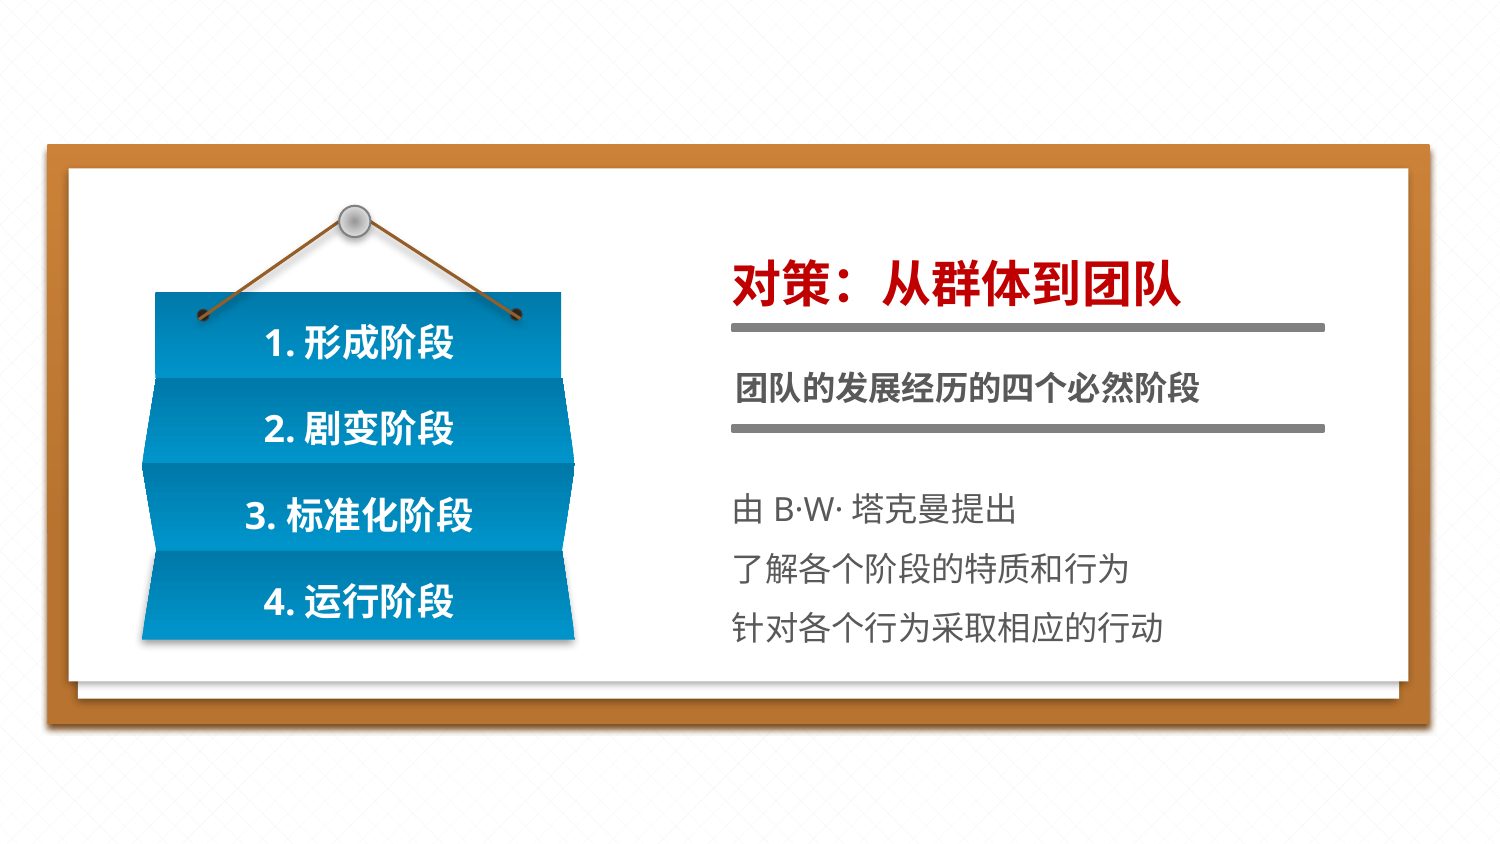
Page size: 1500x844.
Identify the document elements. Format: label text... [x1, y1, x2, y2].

text_box 团队的发展经历的四个必然阶段 [721, 348, 1283, 415]
text_box 由B·W·塔克曼提出 了解各个阶段的特质和行为 针对各个行为采取相应的行动 [717, 460, 1324, 655]
text_box [68, 168, 1409, 682]
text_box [370, 221, 521, 319]
text_box [339, 205, 371, 238]
text_box [77, 691, 1400, 699]
text_box 对策：从群体到团队 [717, 245, 1229, 321]
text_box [198, 221, 340, 320]
text_box [732, 425, 1324, 431]
text_box [47, 144, 1430, 724]
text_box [141, 292, 576, 640]
text_box [732, 325, 1324, 331]
